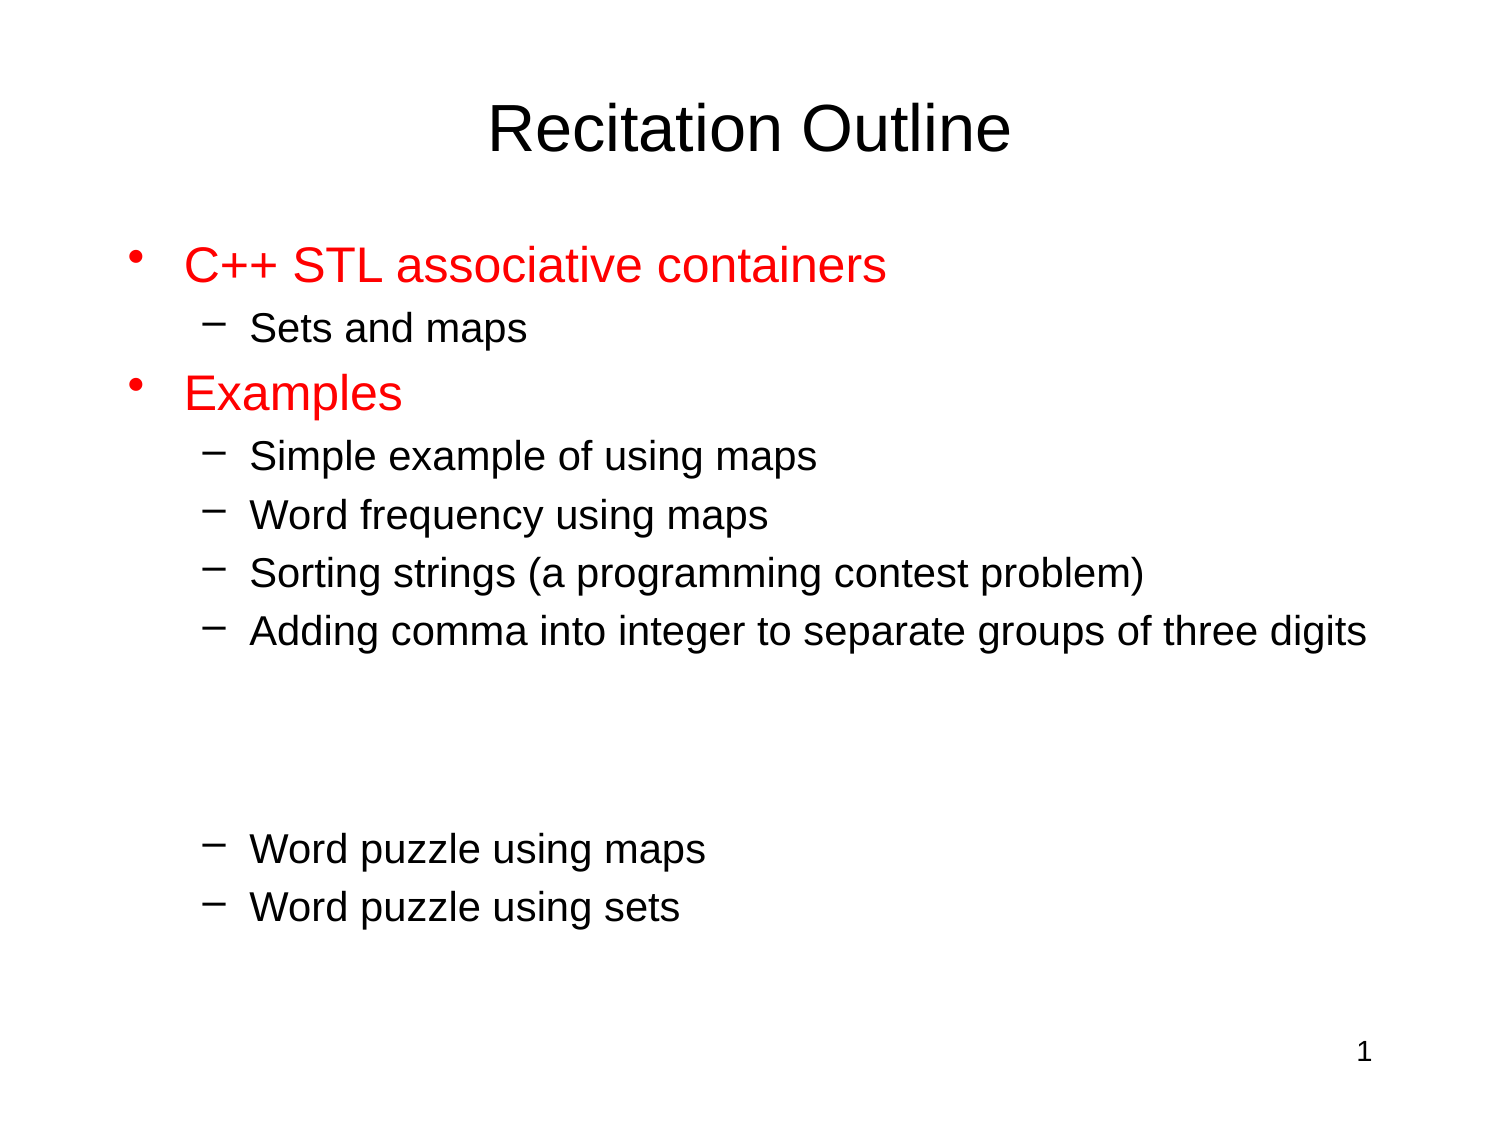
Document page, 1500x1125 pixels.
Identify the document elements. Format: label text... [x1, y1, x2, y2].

slide_number 1 [1074, 1024, 1388, 1101]
list C++ STL associative containers Sets and maps Examples Simple example of using maps Word frequency using maps Sorting strings (a programming contest problem) Adding comma into integer to separate groups of three digits Word puzzle using maps Word puzzle using sets [112, 224, 1388, 1001]
title Recitation Outline [112, 62, 1388, 188]
